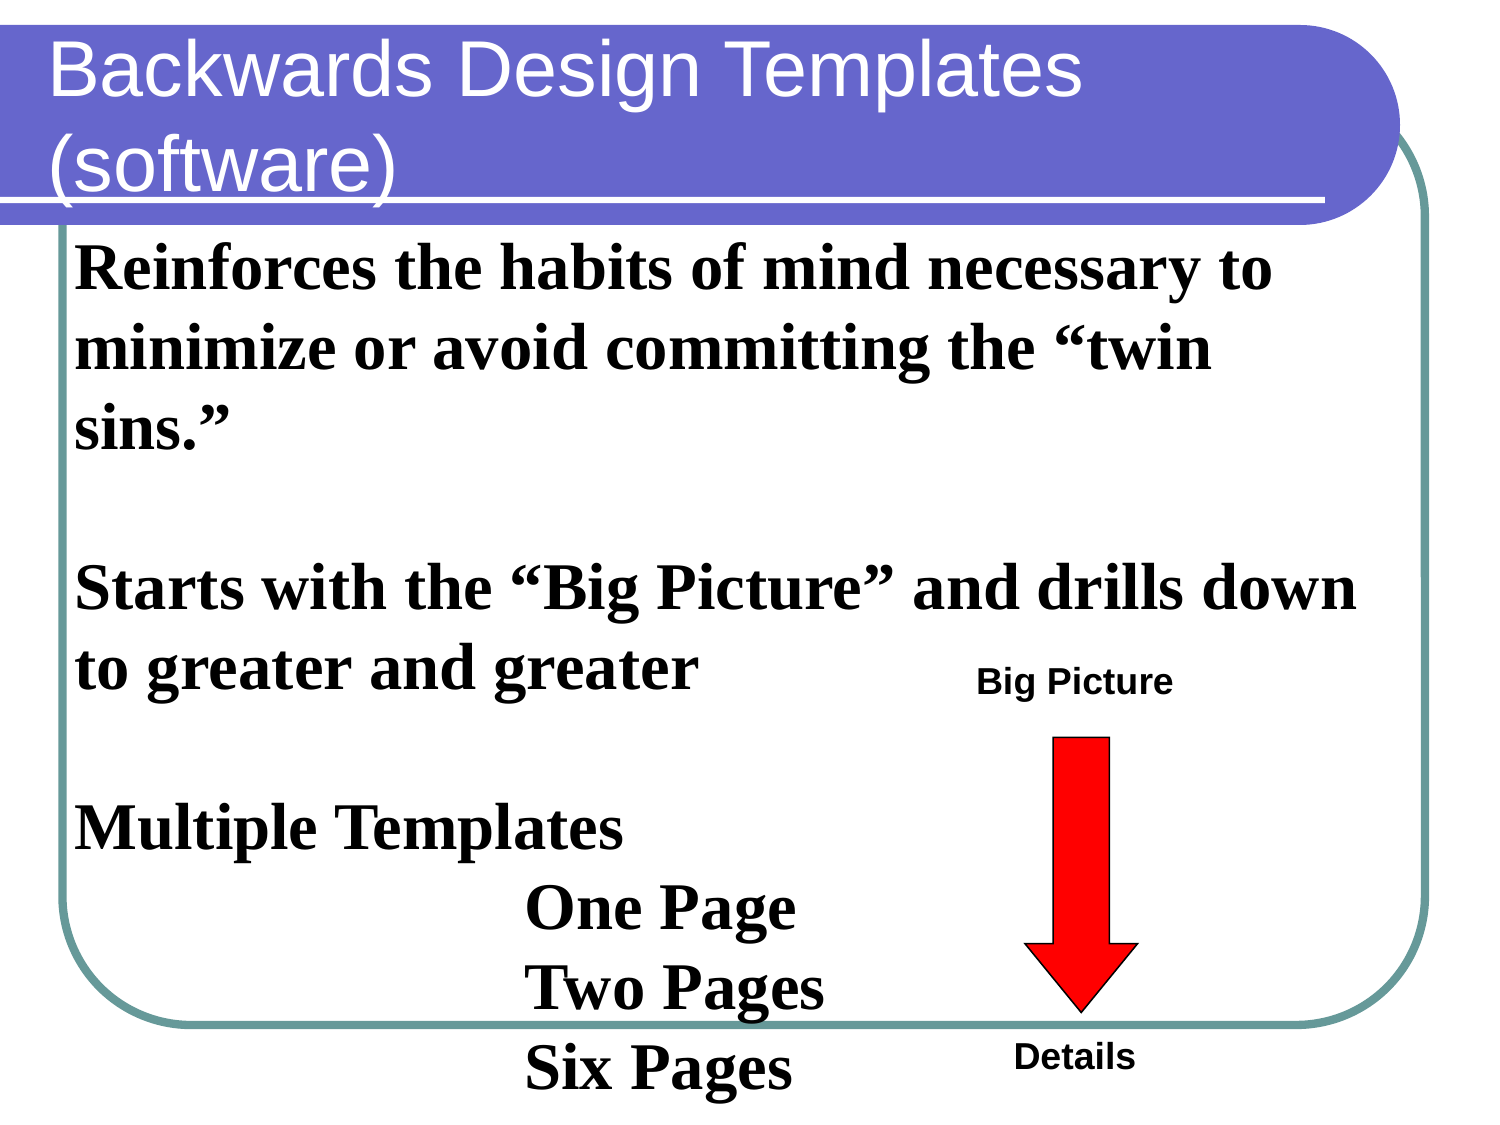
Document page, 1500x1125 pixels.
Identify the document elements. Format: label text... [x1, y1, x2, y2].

title Backwards Design Templates (software) [31, 37, 1348, 188]
text_box Big Picture [937, 649, 1213, 710]
text_box Reinforces the habits of mind necessary to minimize or avoid committing the “twin sins.” Starts with the “Big Picture” and drills down to greater and greater Multiple Templates One Page Two Pages Six Pages [59, 215, 1400, 1125]
text_box Details [937, 1024, 1213, 1085]
text_box [1025, 737, 1138, 1013]
